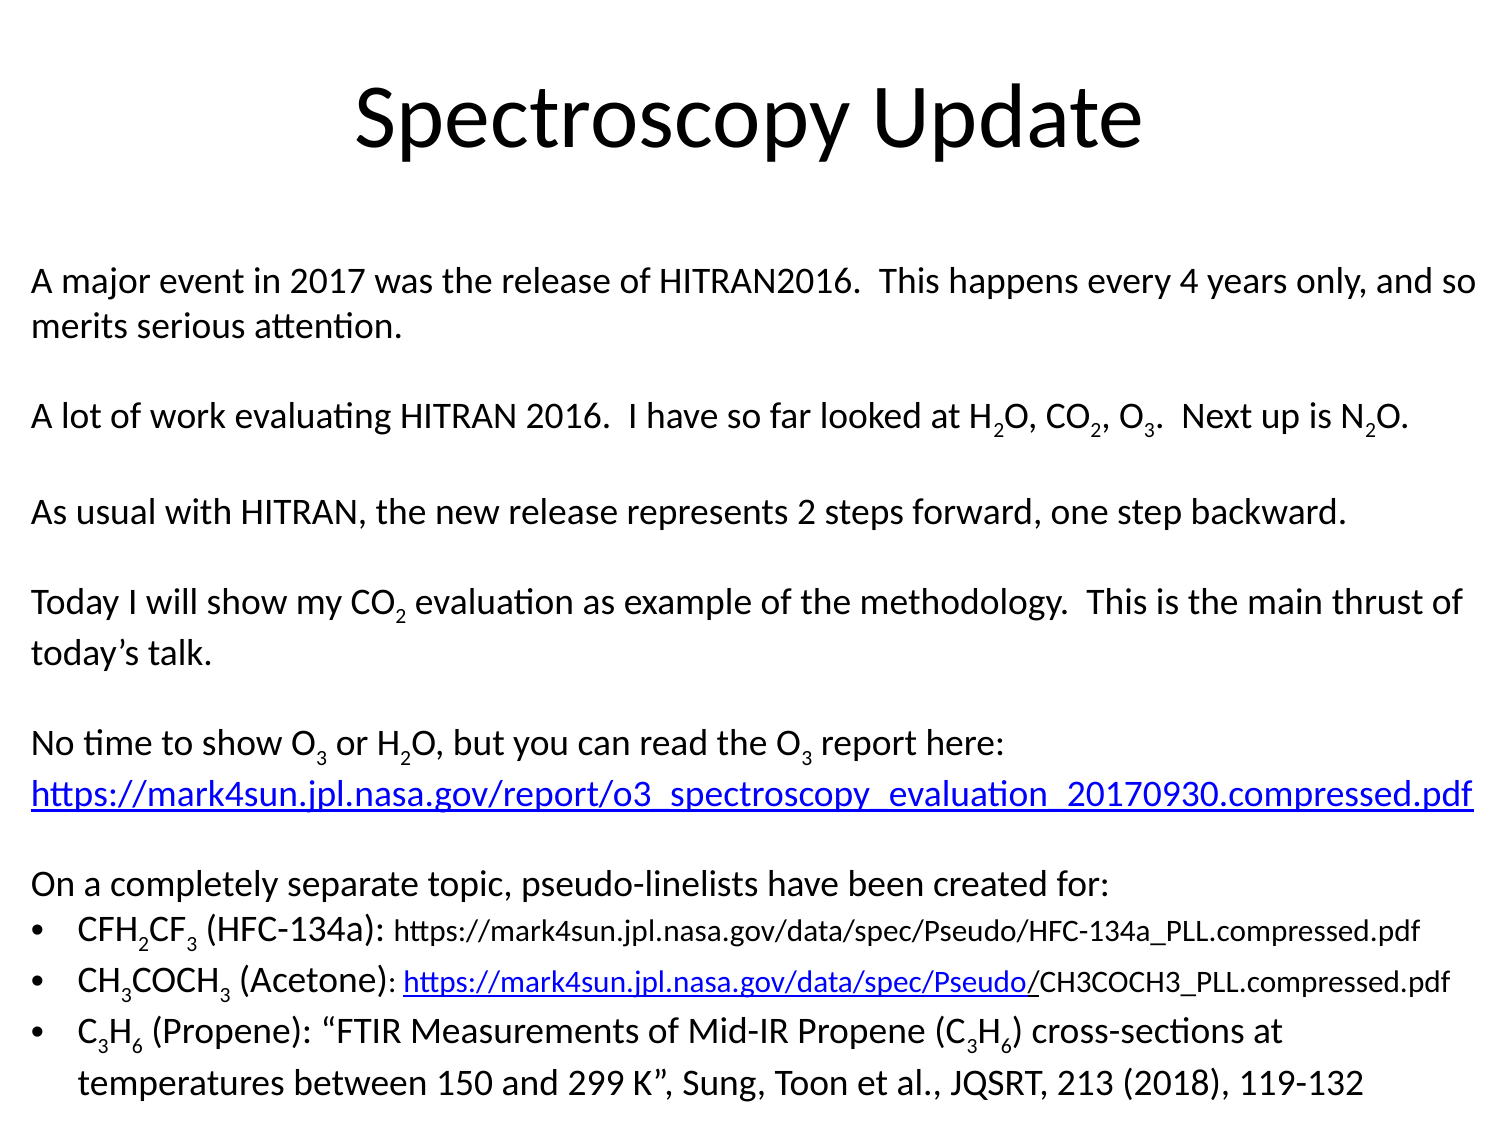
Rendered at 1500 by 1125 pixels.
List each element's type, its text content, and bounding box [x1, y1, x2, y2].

text_box A major event in 2017 was the release of HITRAN2016. This happens every 4 years only, and so merits serious attention. A lot of work evaluating HITRAN 2016. I have so far looked at H2O, CO2, O3. Next up is N2O. As usual with HITRAN, the new release represents 2 steps forward, one step backward. Today I will show my CO2 evaluation as example of the methodology. This is the main thrust of today’s talk. No time to show O3 or H2O, but you can read the O3 report here: https://mark4sun.jpl.nasa.gov/report/o3_spectroscopy_evaluation_20170930.compressed.pdf On a completely separate topic, pseudo-linelists have been created for: CFH2CF3 (HFC-134a): https://mark4sun.jpl.nasa.gov/data/spec/Pseudo/HFC-134a_PLL.compressed.pdf CH3COCH3 (Acetone): https://mark4sun.jpl.nasa.gov/data/spec/Pseudo/CH3COCH3_PLL.compressed.pdf C3H6 (Propene): “FTIR Measurements of Mid-IR Propene (C3H6) cross-sections at temperatures between 150 and 299 K”, Sung, Toon et al., JQSRT, 213 (2018), 119-132 [16, 248, 1496, 1110]
title Spectroscopy Update [75, 45, 1425, 177]
